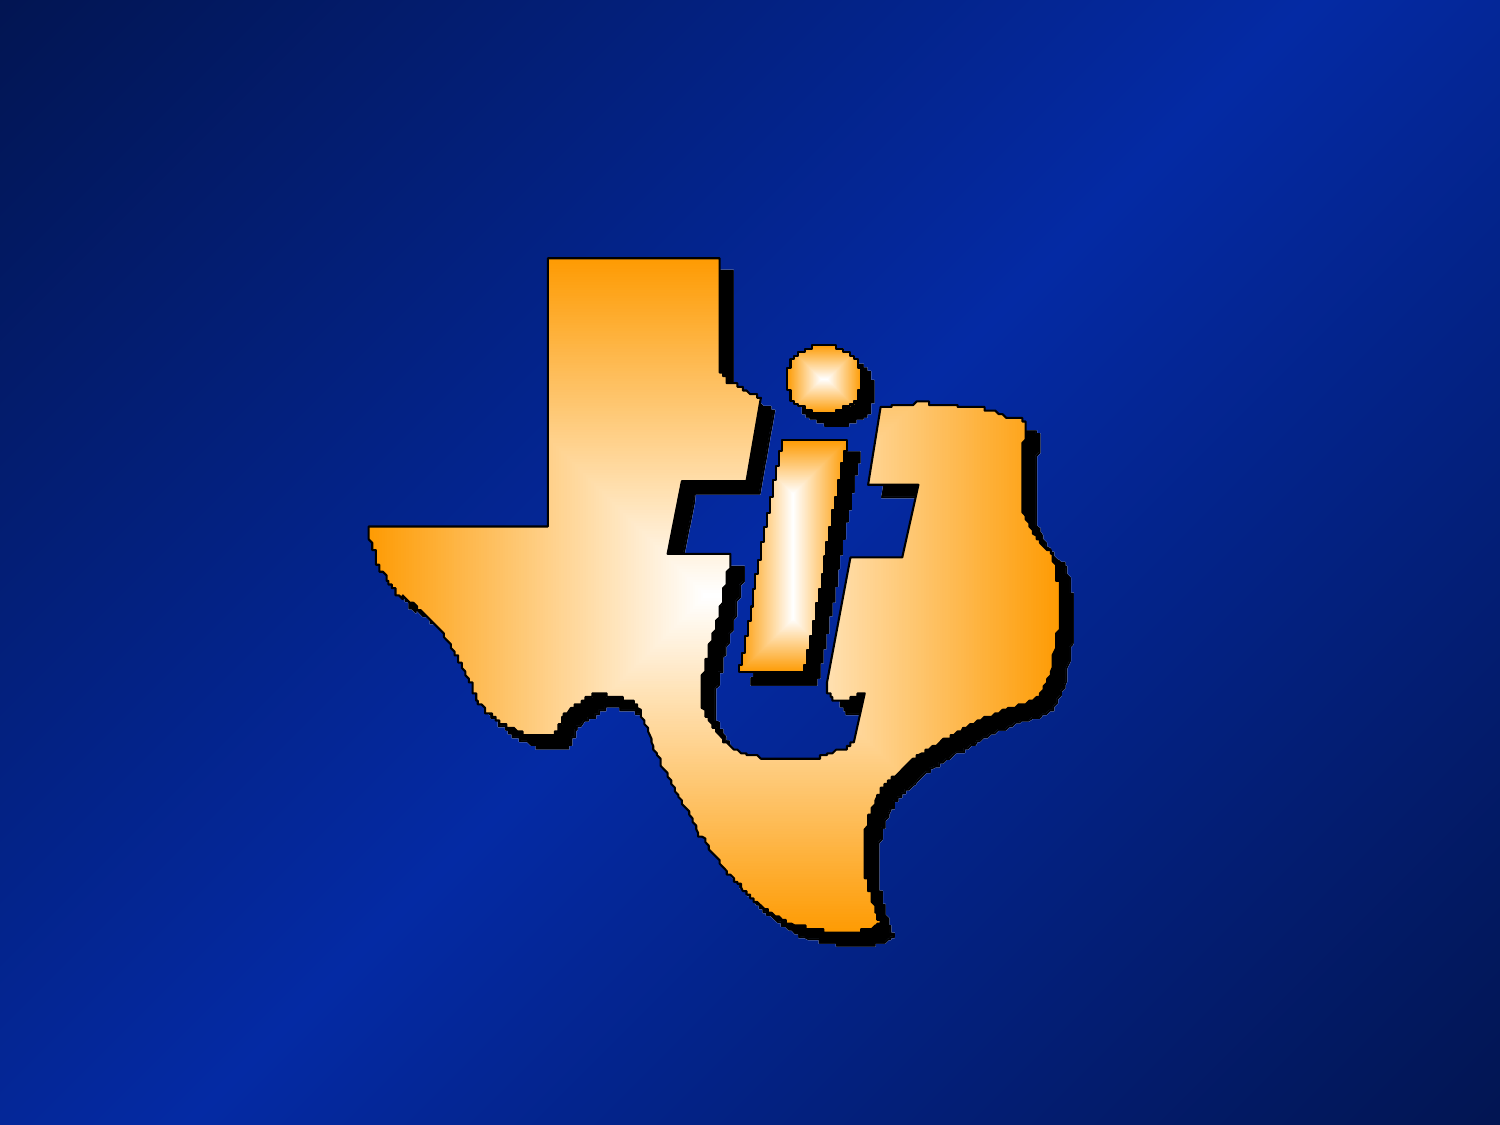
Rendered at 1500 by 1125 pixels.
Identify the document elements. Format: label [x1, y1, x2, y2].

text_box [368, 257, 1061, 934]
